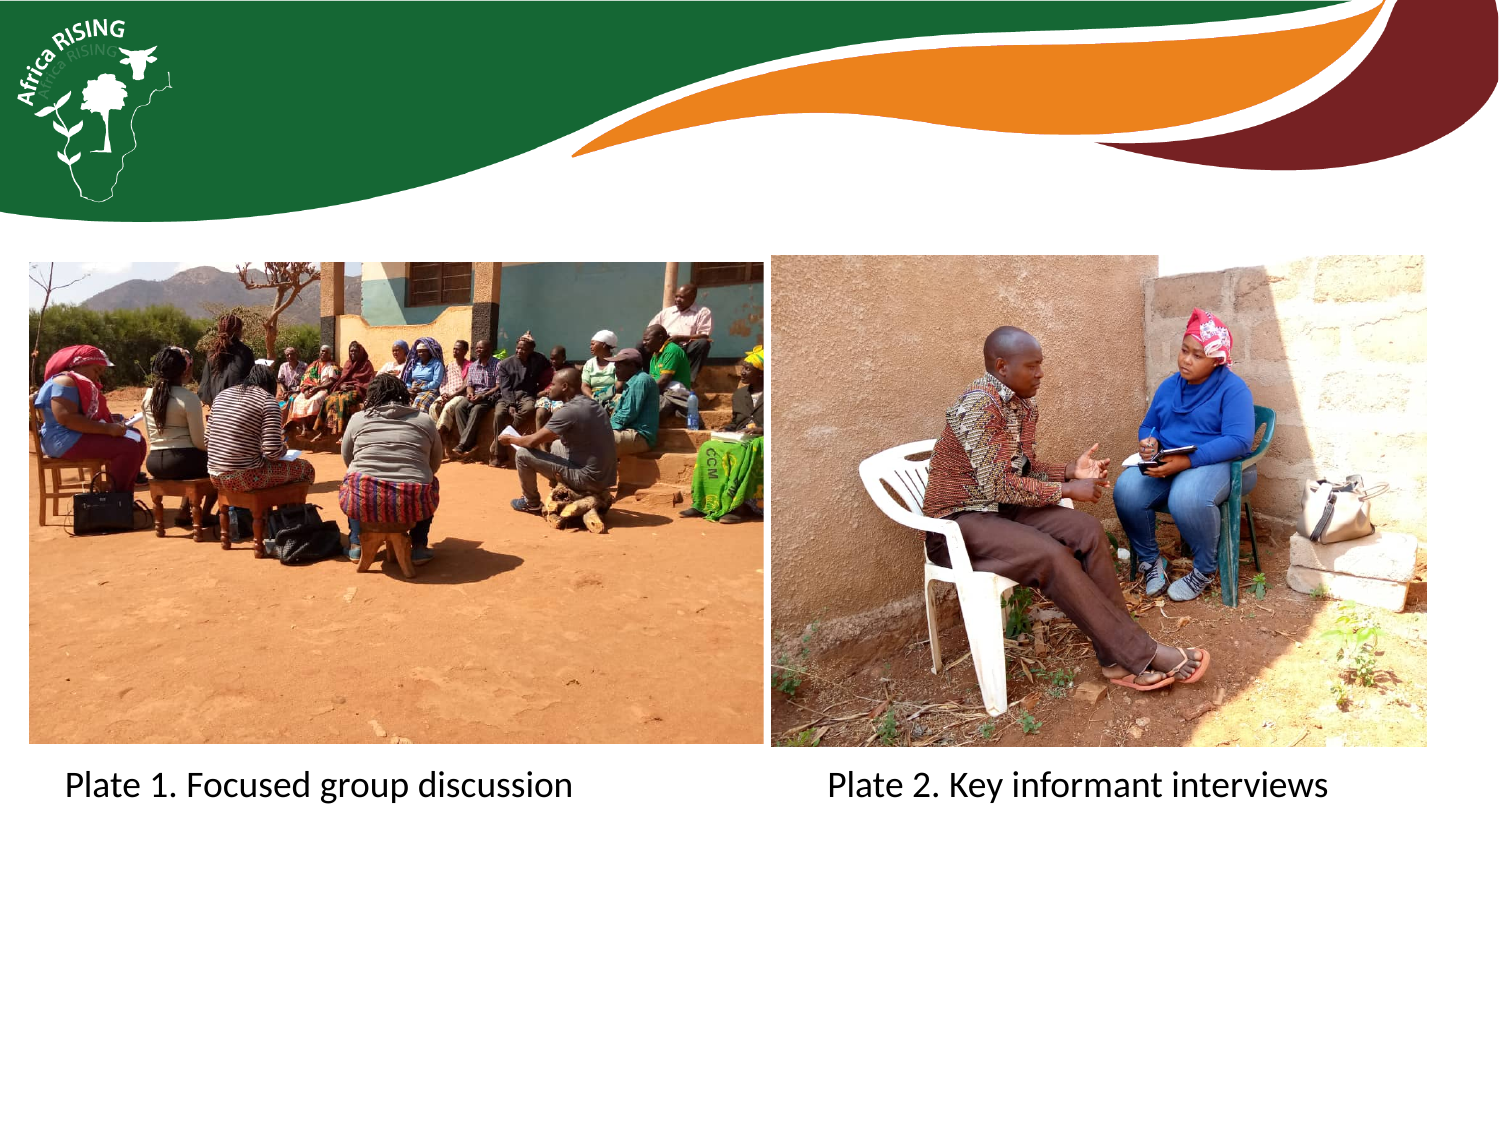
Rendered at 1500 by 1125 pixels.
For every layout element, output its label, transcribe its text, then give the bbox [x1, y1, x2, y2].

picture [771, 255, 1427, 747]
text_box Plate 2. Key informant interviews [812, 754, 1386, 813]
picture [28, 262, 764, 744]
text_box Plate 1. Focused group discussion [50, 752, 802, 813]
picture [0, 0, 1499, 222]
